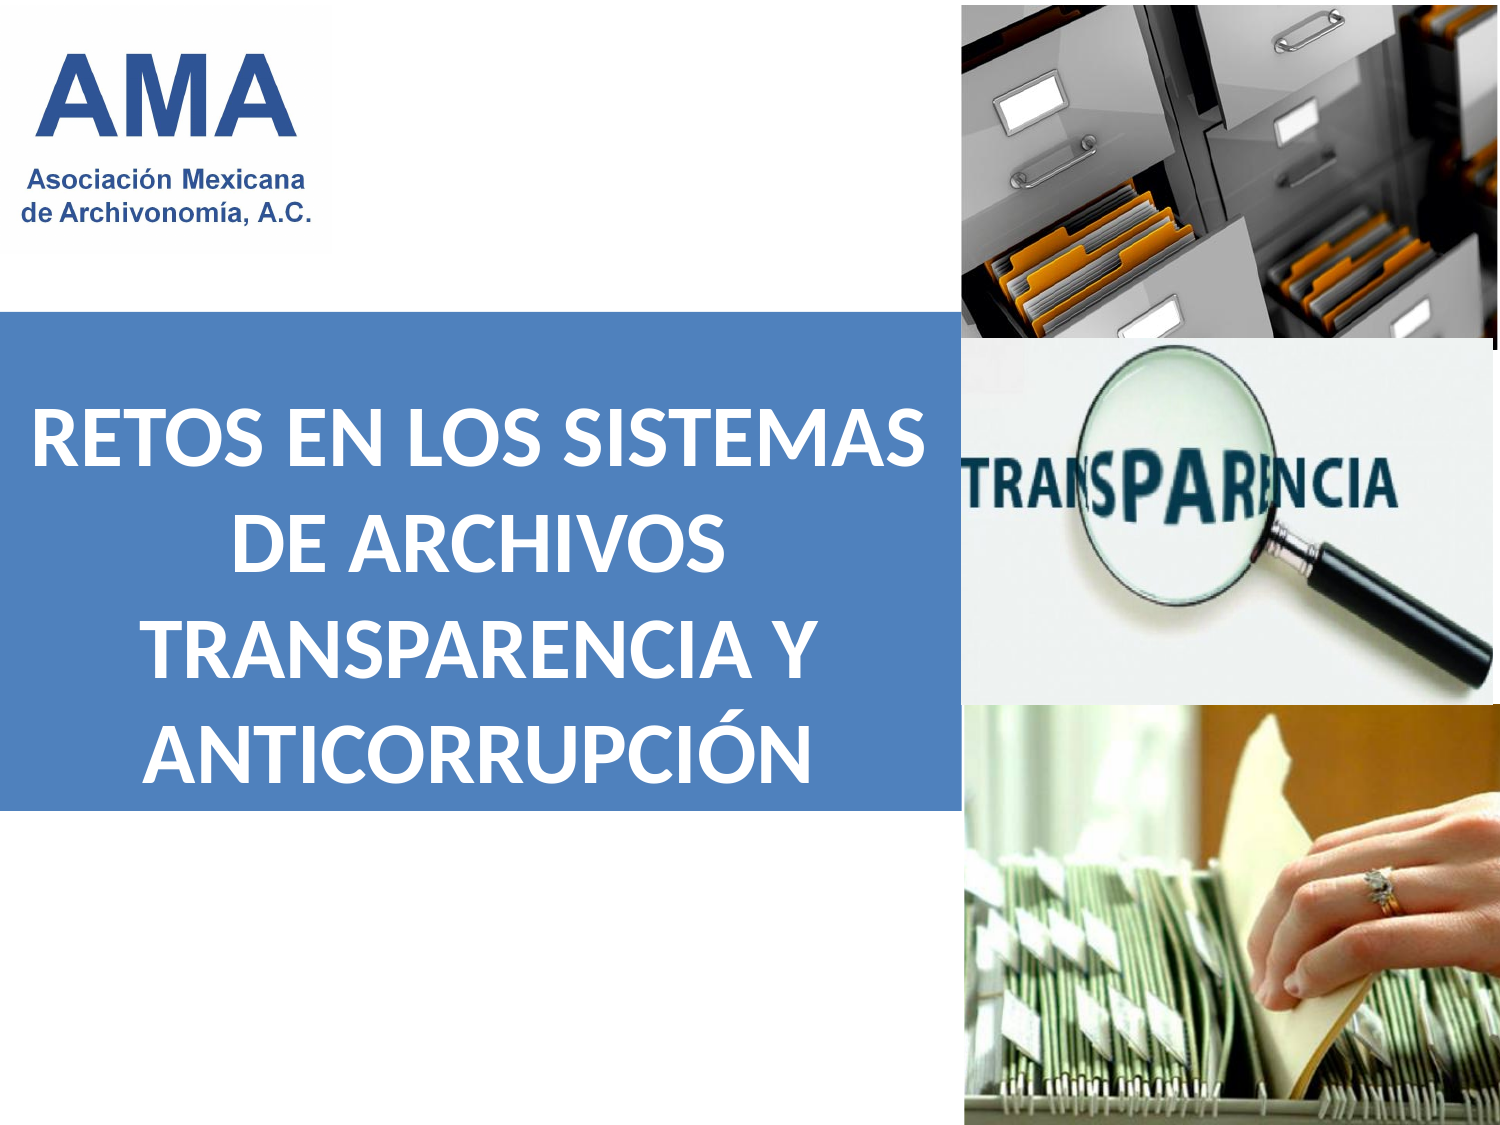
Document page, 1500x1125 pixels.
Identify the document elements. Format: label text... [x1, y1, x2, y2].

title RETOS EN LOS SISTEMAS DE ARCHIVOS TRANSPARENCIA Y ANTICORRUPCIÓN [0, 311, 959, 811]
picture [0, 5, 332, 255]
picture [961, 5, 1500, 1125]
